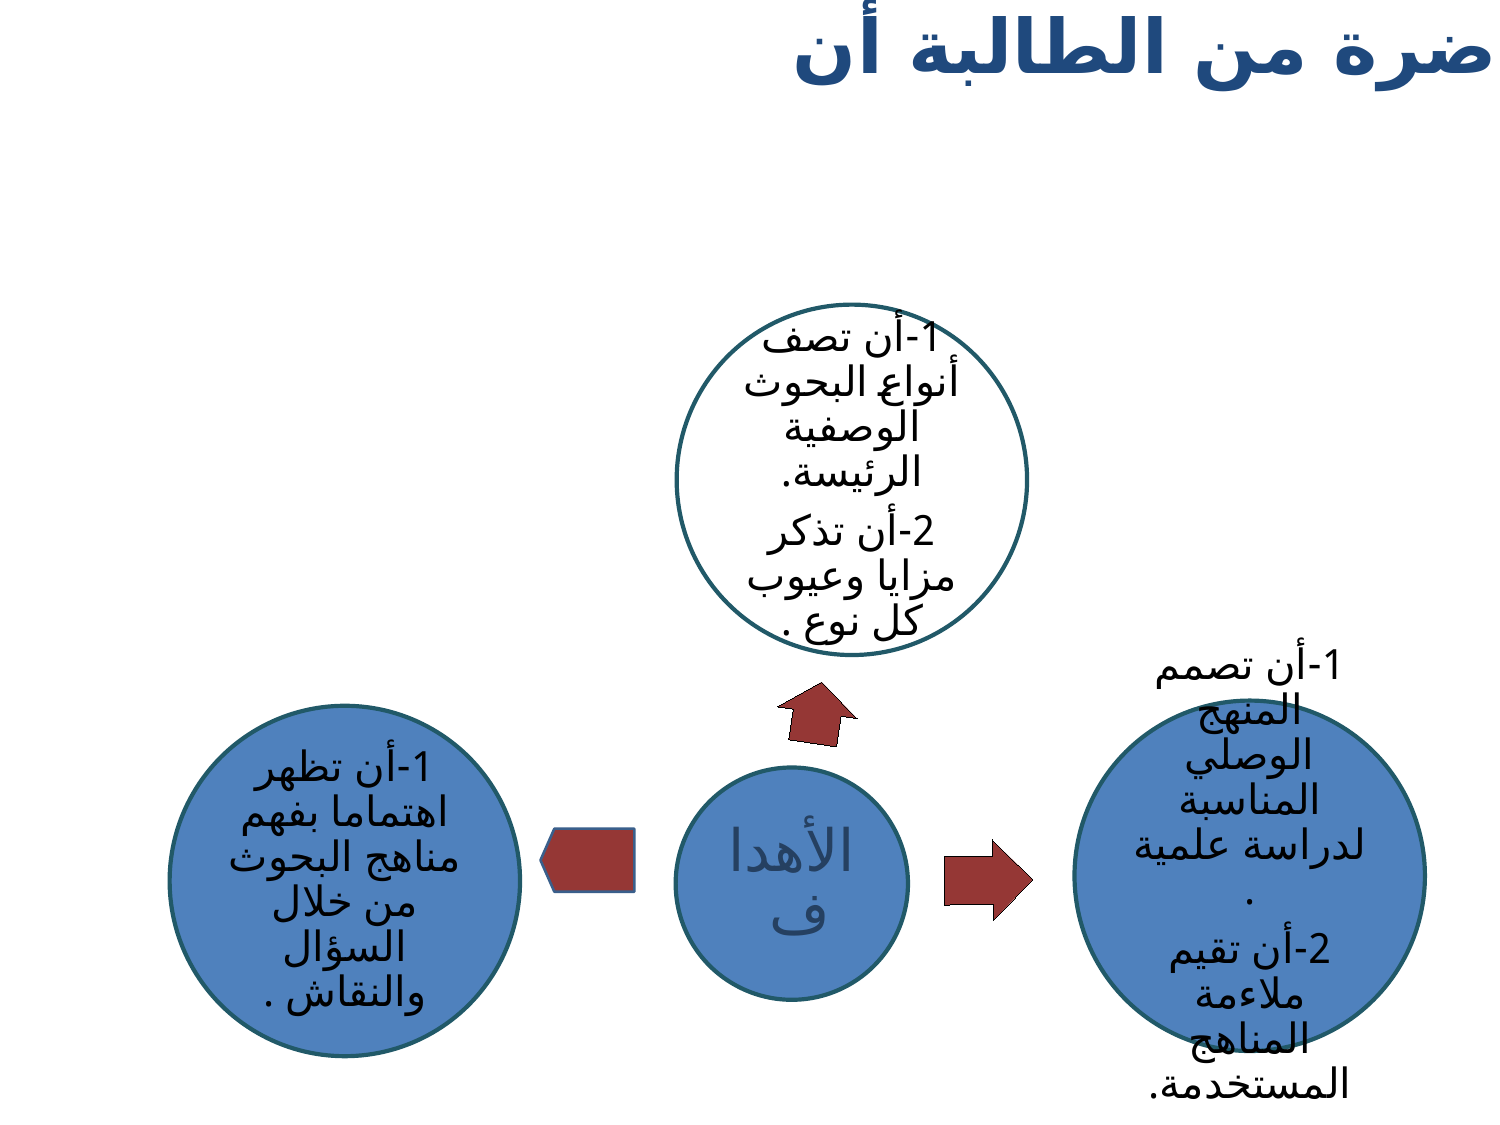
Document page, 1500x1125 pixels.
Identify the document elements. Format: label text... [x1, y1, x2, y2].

title يتوقع بعد المحاضرة من الطالبة أن [762, 0, 1500, 138]
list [74, 264, 1426, 1001]
